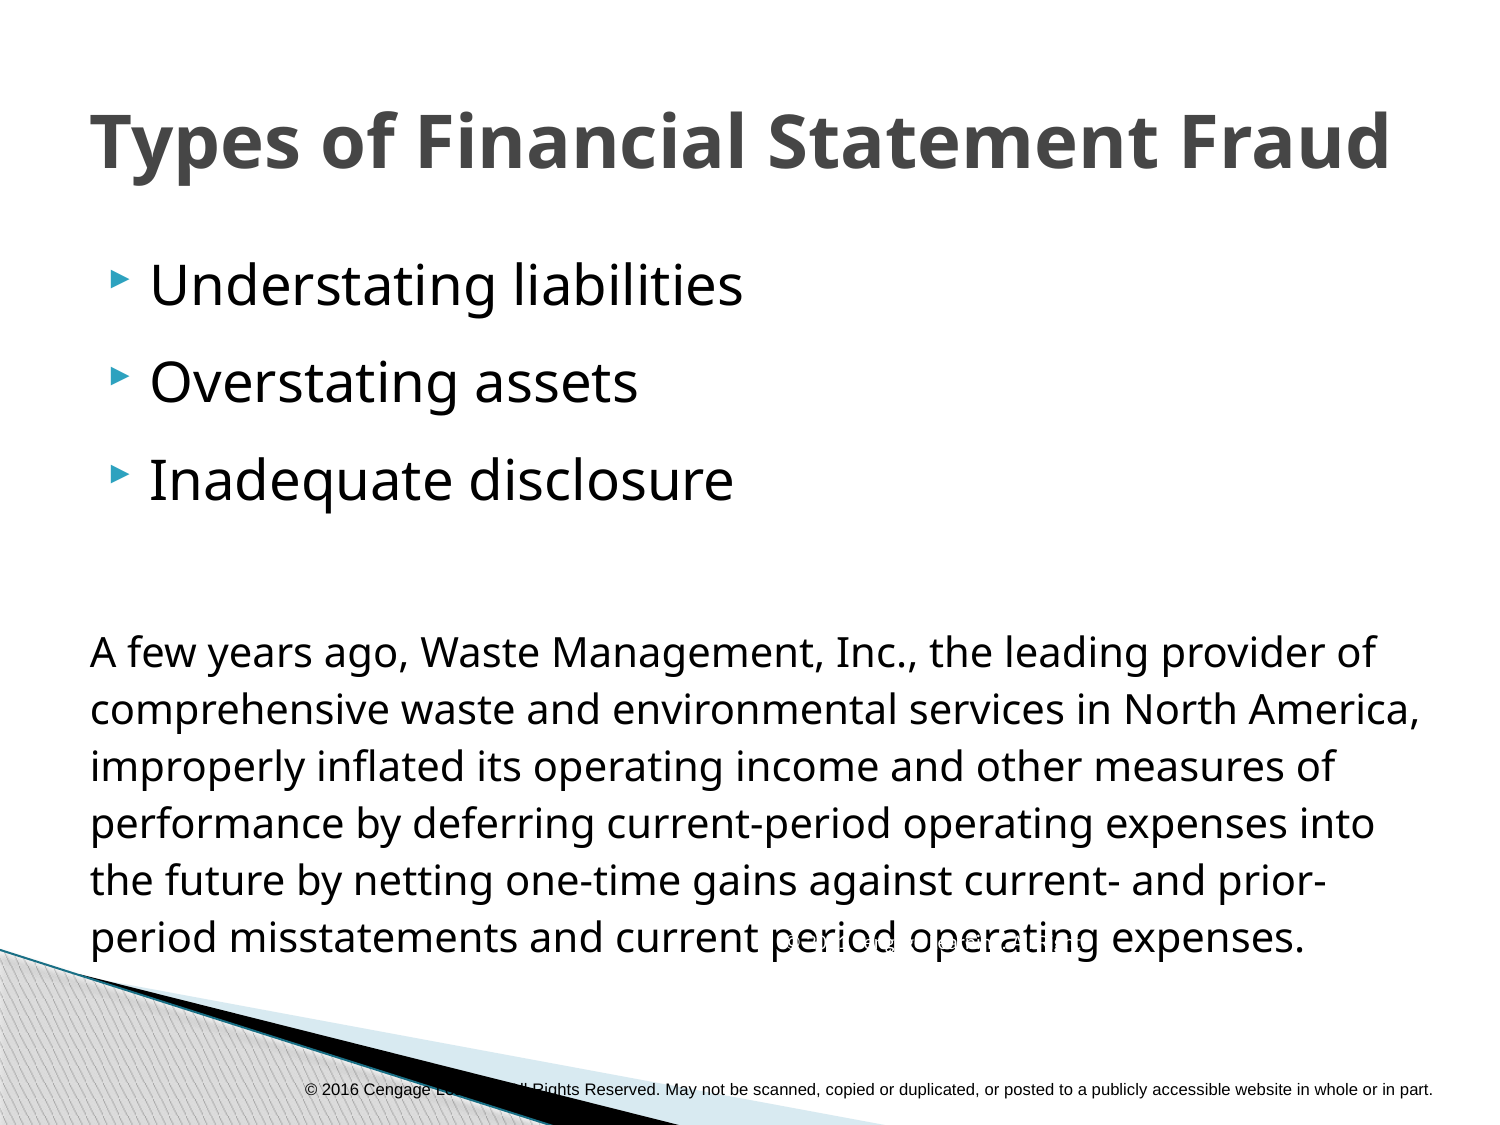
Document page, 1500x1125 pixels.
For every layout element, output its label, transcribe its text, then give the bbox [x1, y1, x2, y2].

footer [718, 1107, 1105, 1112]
text_box © 2016 Cengage Learning. All Rights Reserved. May not be scanned, copied or duplicated, or posted to a publicly accessible website in whole or in part. [37, 1018, 1450, 1107]
list Understating liabilities Overstating assets Inadequate disclosure A few years ago, Waste Management, Inc., the leading provider of comprehensive waste and environmental services in North America, improperly inflated its operating income and other measures of performance by deferring current-period operating expenses into the future by netting one-time gains against current- and prior-period misstatements and current period operating expenses. [75, 237, 1463, 1050]
title Types of Financial Statement Fraud [75, 45, 1425, 233]
